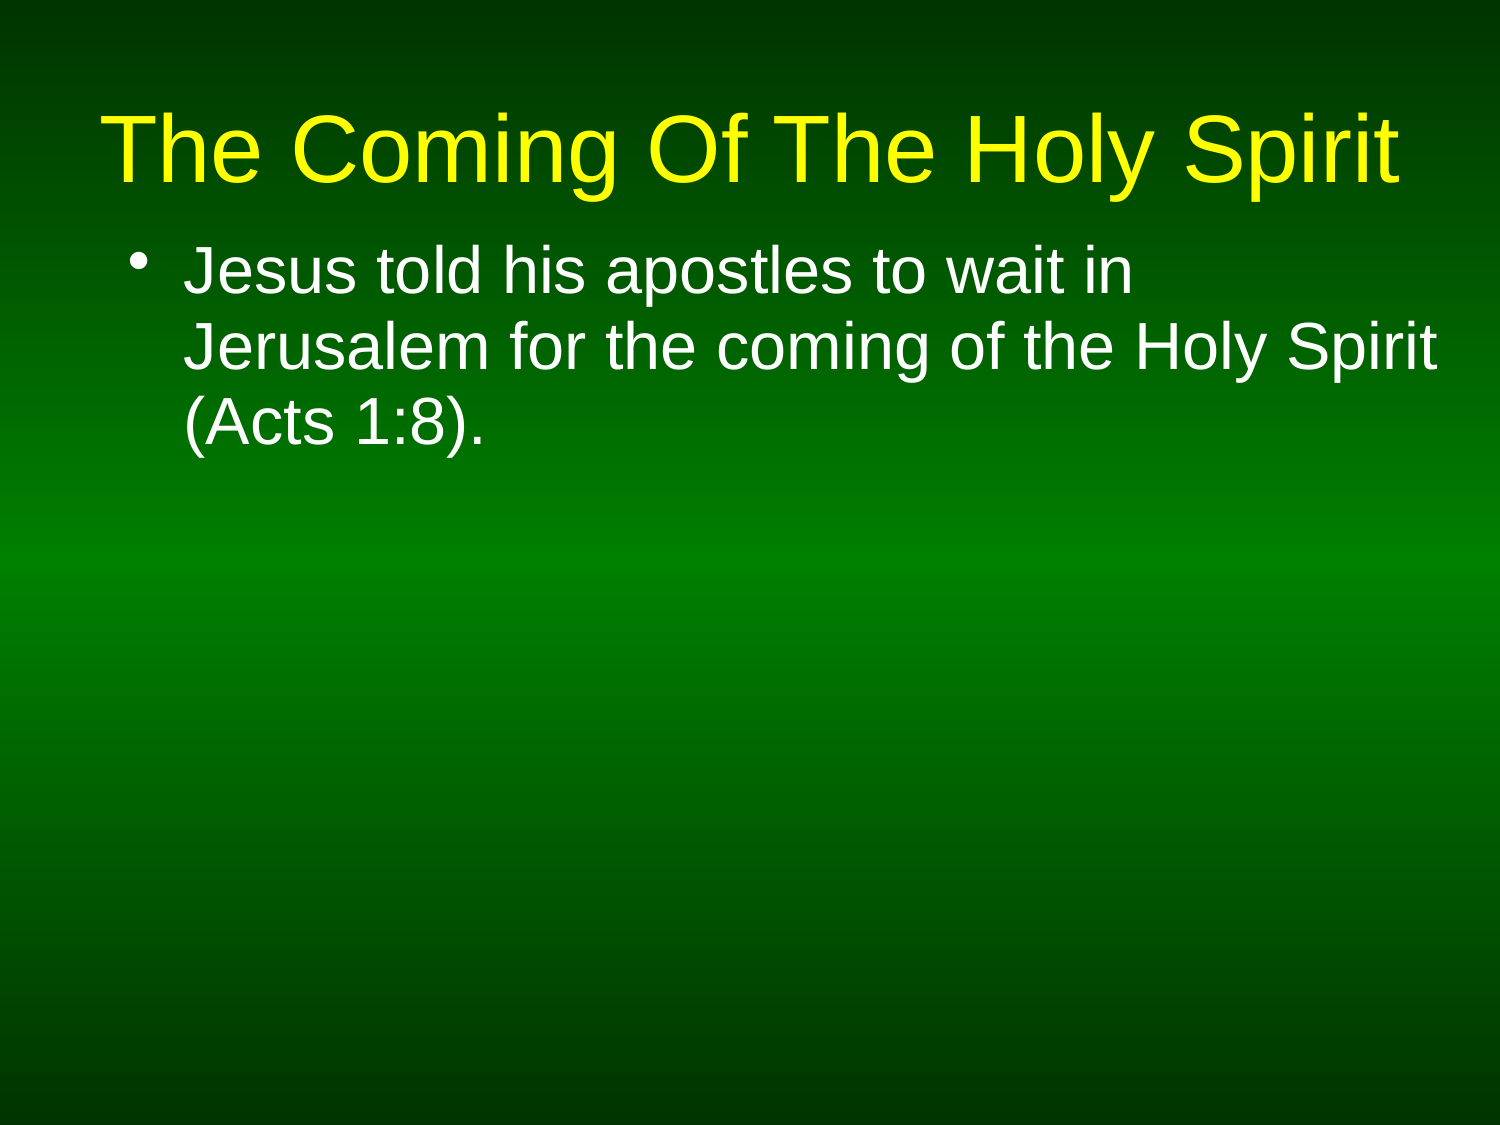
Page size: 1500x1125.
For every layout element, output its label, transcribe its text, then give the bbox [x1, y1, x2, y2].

list Jesus told his apostles to wait in Jerusalem for the coming of the Holy Spirit (Acts 1:8). [112, 224, 1463, 1125]
title The Coming Of The Holy Spirit [37, 50, 1463, 238]
